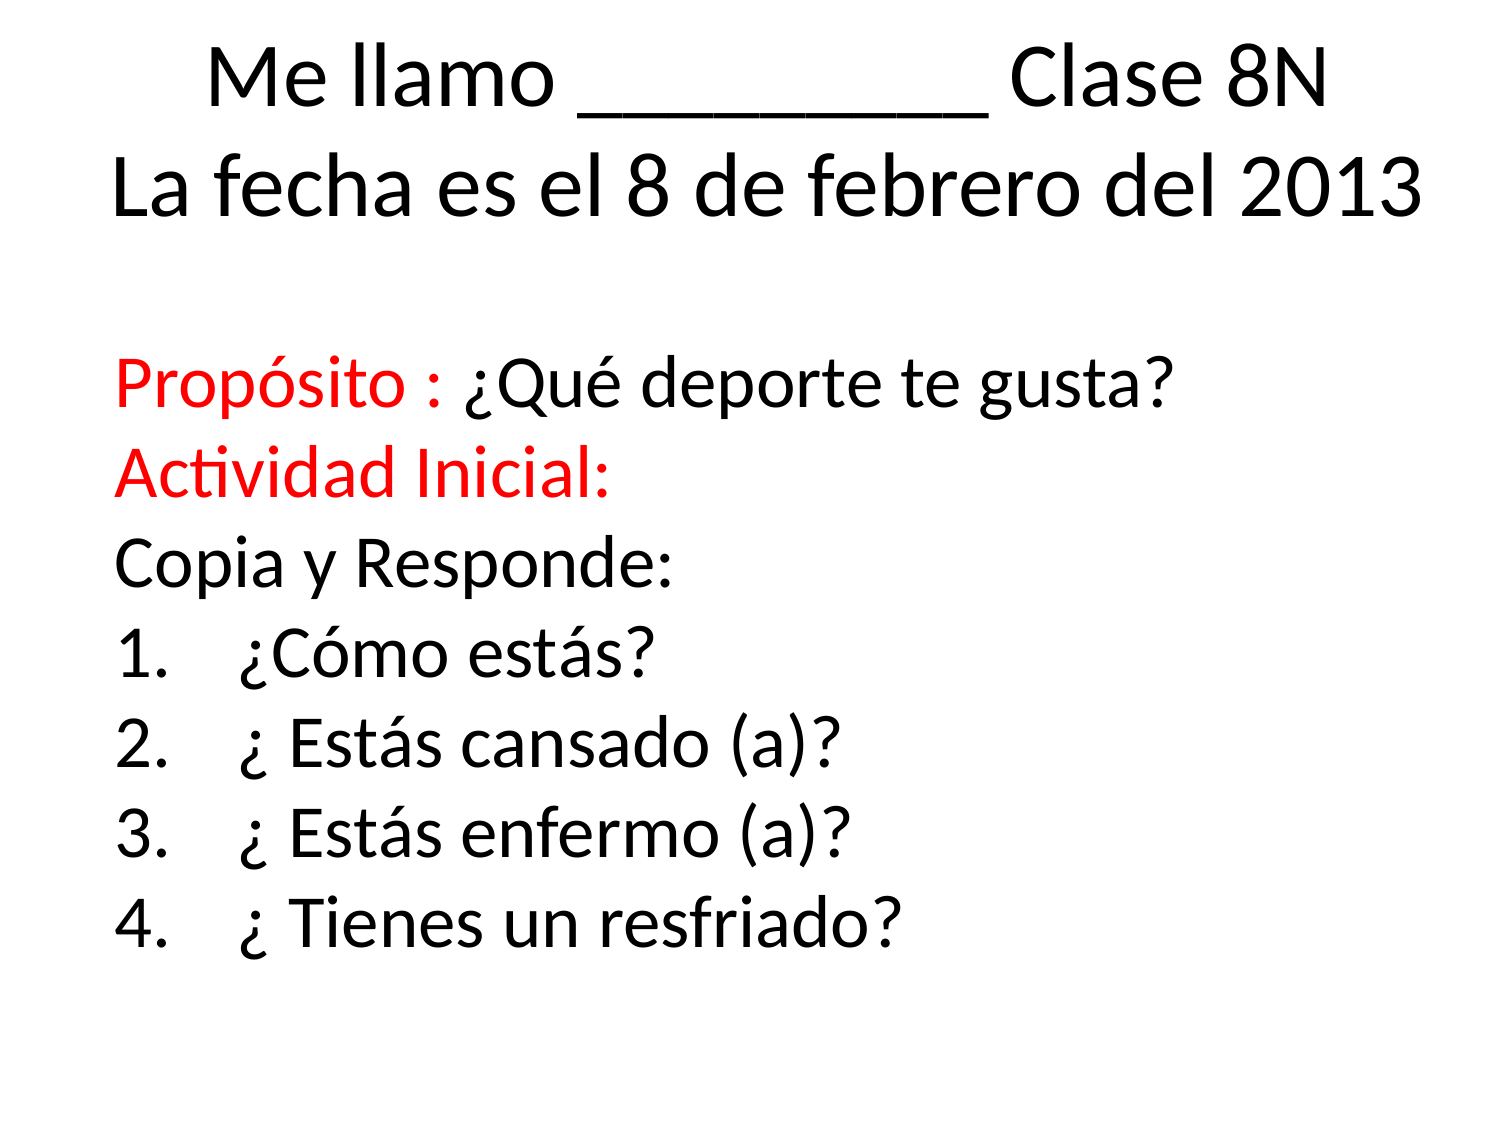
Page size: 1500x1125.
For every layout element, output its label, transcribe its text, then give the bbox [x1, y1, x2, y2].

text_box Propósito : ¿Qué deporte te gusta? Actividad Inicial: Copia y Responde: ¿Cómo estás? ¿ Estás cansado (a)? ¿ Estás enfermo (a)? ¿ Tienes un resfriado? [99, 324, 1425, 970]
title Me llamo _________ Clase 8N La fecha es el 8 de febrero del 2013 [37, 4, 1500, 246]
